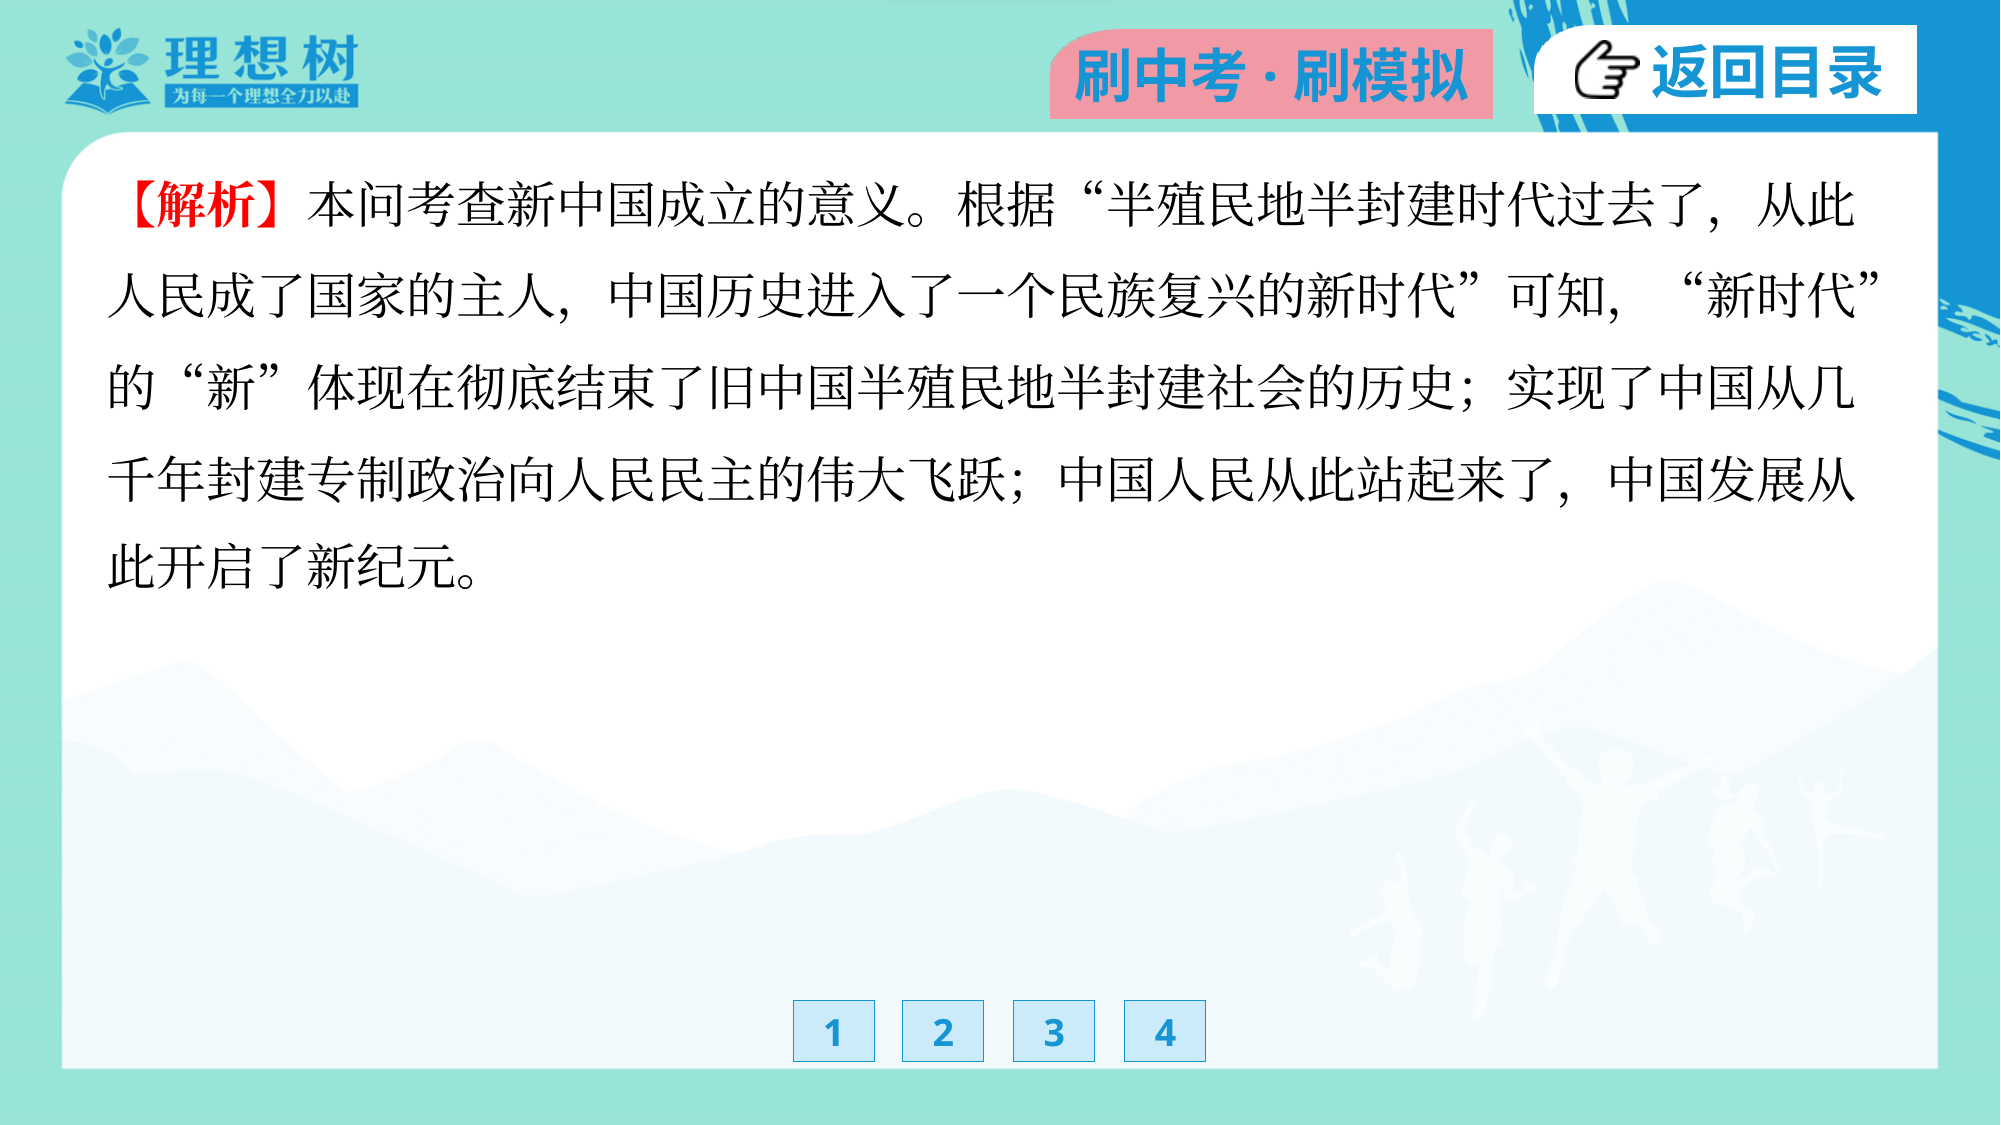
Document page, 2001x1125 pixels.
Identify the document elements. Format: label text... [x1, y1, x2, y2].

text_box 【解析】本问考查新中国成立的意义。根据“半殖民地半封建时代过去了，从此 人民成了国家的主人，中国历史进入了一个民族复兴的新时代”可知，“新时代” 的“新”体现在彻底结束了旧中国半殖民地半封建社会的历史；实现了中国从几 千年封建专制政治向人民民主的伟大飞跃；中国人民从此站起来了，中国发展从 此开启了新纪元。 [106, 141, 1895, 587]
picture [0, 0, 2000, 1125]
